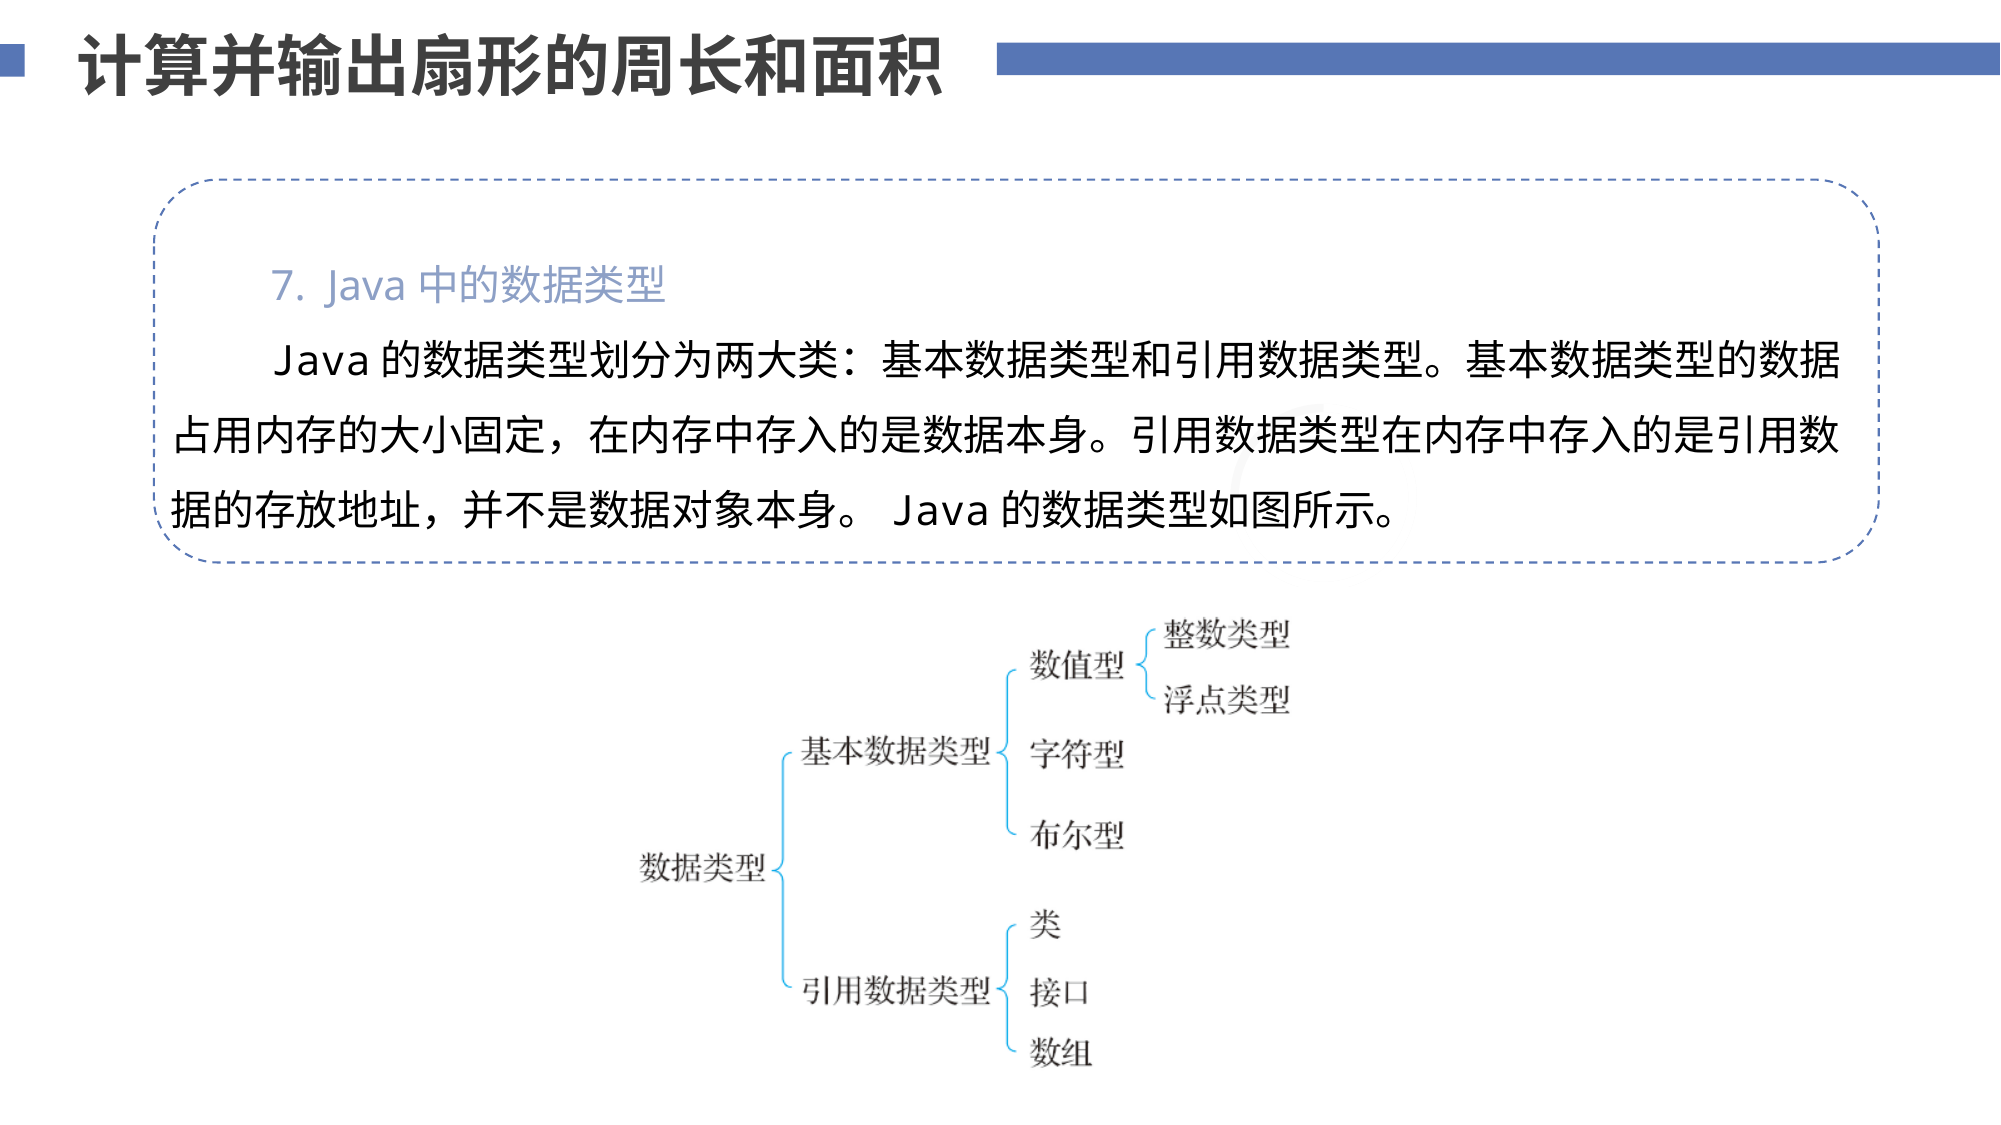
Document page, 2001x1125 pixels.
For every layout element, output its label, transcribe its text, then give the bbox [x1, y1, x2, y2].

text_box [1234, 407, 1413, 587]
text_box 计算并输出扇形的周长和面积 [76, 23, 945, 104]
text_box [996, 41, 2000, 76]
text_box [152, 178, 1880, 564]
text_box [0, 43, 26, 78]
picture [547, 587, 1357, 1083]
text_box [1451, 385, 1820, 591]
text_box 7. Java中的数据类型 Java的数据类型划分为两大类：基本数据类型和引用数据类型。基本数据类型的数据占用内存的大小固定，在内存中存入的是数据本身。引用数据类型在内存中存入的是引用数据的存放地址，并不是数据对象本身。Java的数据类型如图所示。 [170, 158, 1863, 199]
